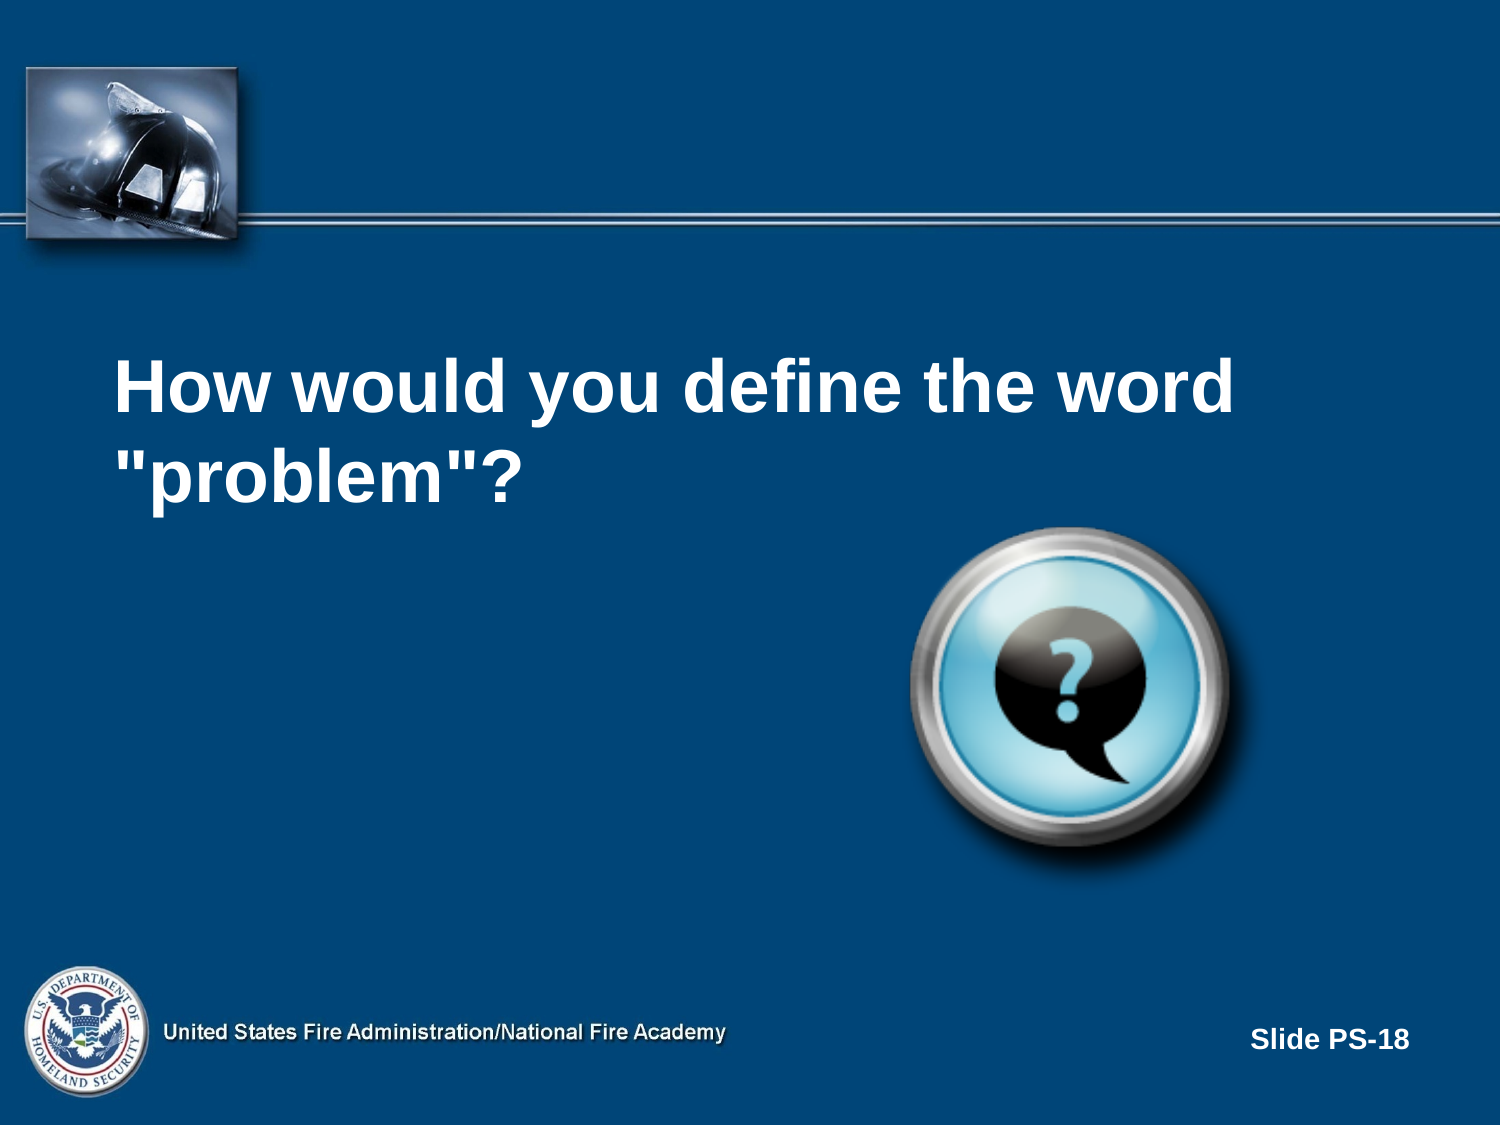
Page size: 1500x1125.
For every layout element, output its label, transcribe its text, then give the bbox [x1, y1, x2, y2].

slide_number Slide PS-18 [1074, 1012, 1426, 1091]
list How would you define the word "problem"? [97, 329, 1387, 968]
picture [0, 0, 1500, 1125]
